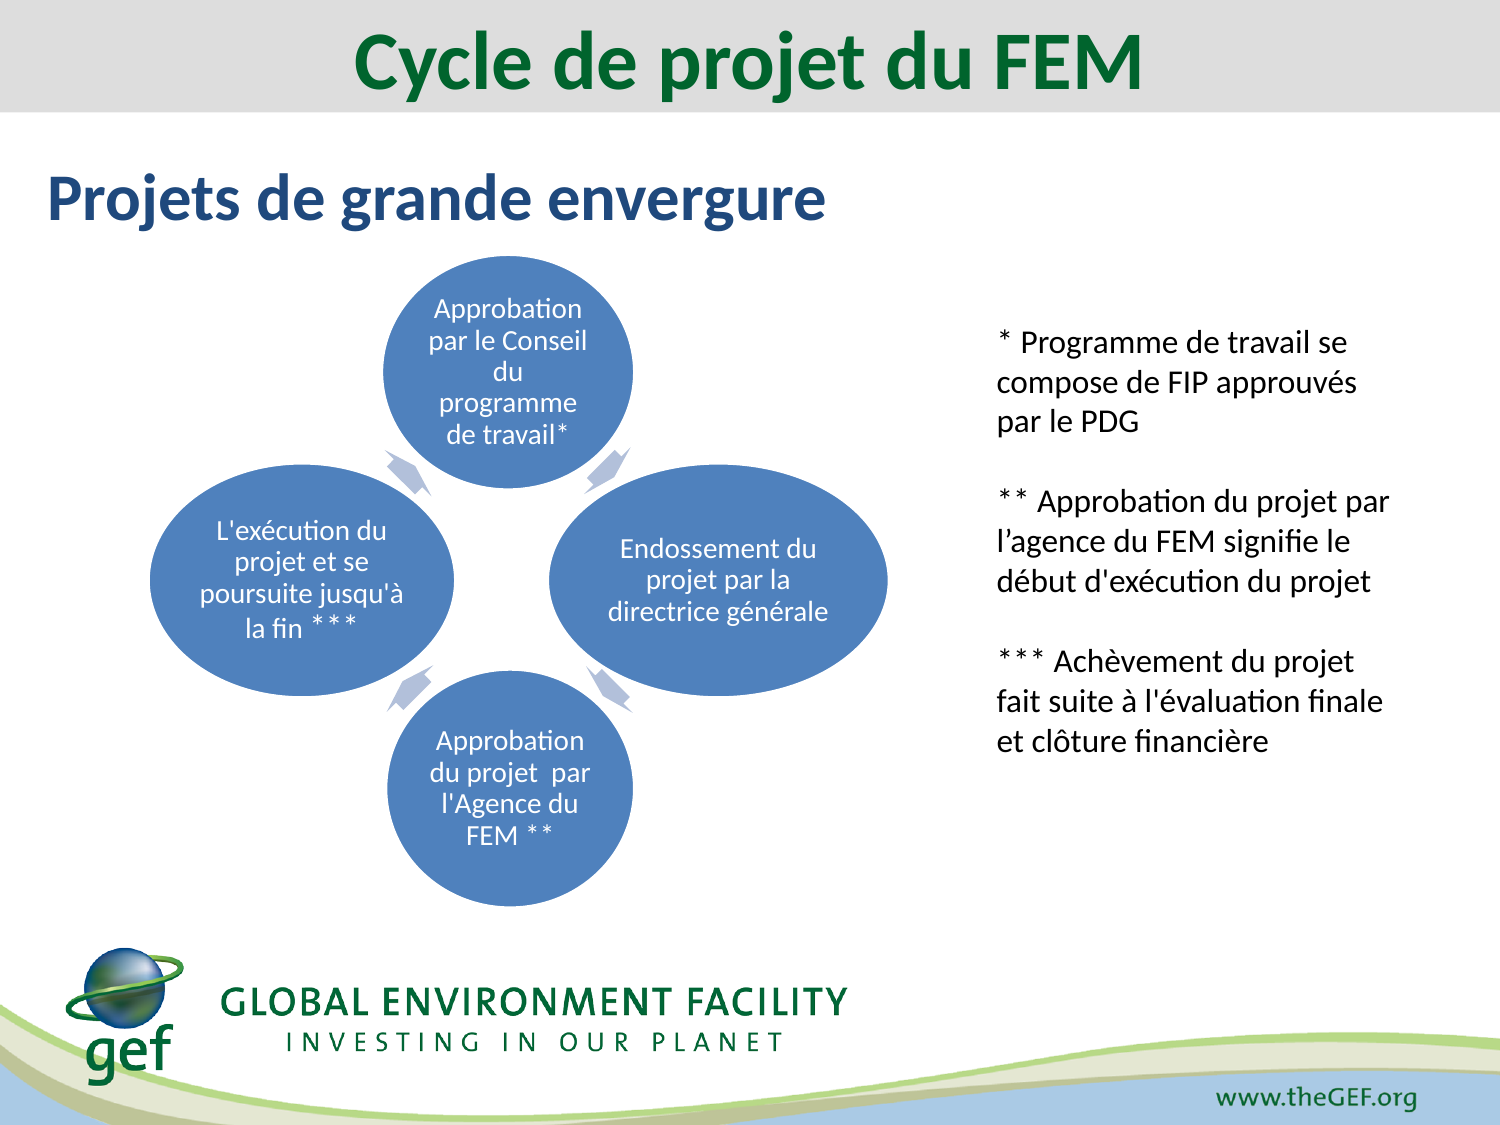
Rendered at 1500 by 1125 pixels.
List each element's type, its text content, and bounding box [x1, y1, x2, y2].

title Projets de grande envergure [24, 99, 851, 288]
text_box * Programme de travail se compose de FIP approuvés par le PDG ** Approbation du projet par l’agence du FEM signifie le début d'exécution du projet *** Achèvement du projet fait suite à l'évaluation finale et clôture financière [991, 312, 1420, 767]
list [49, 274, 988, 888]
text_box Cycle de projet du FEM [0, 0, 1500, 113]
picture [0, 920, 1500, 1125]
